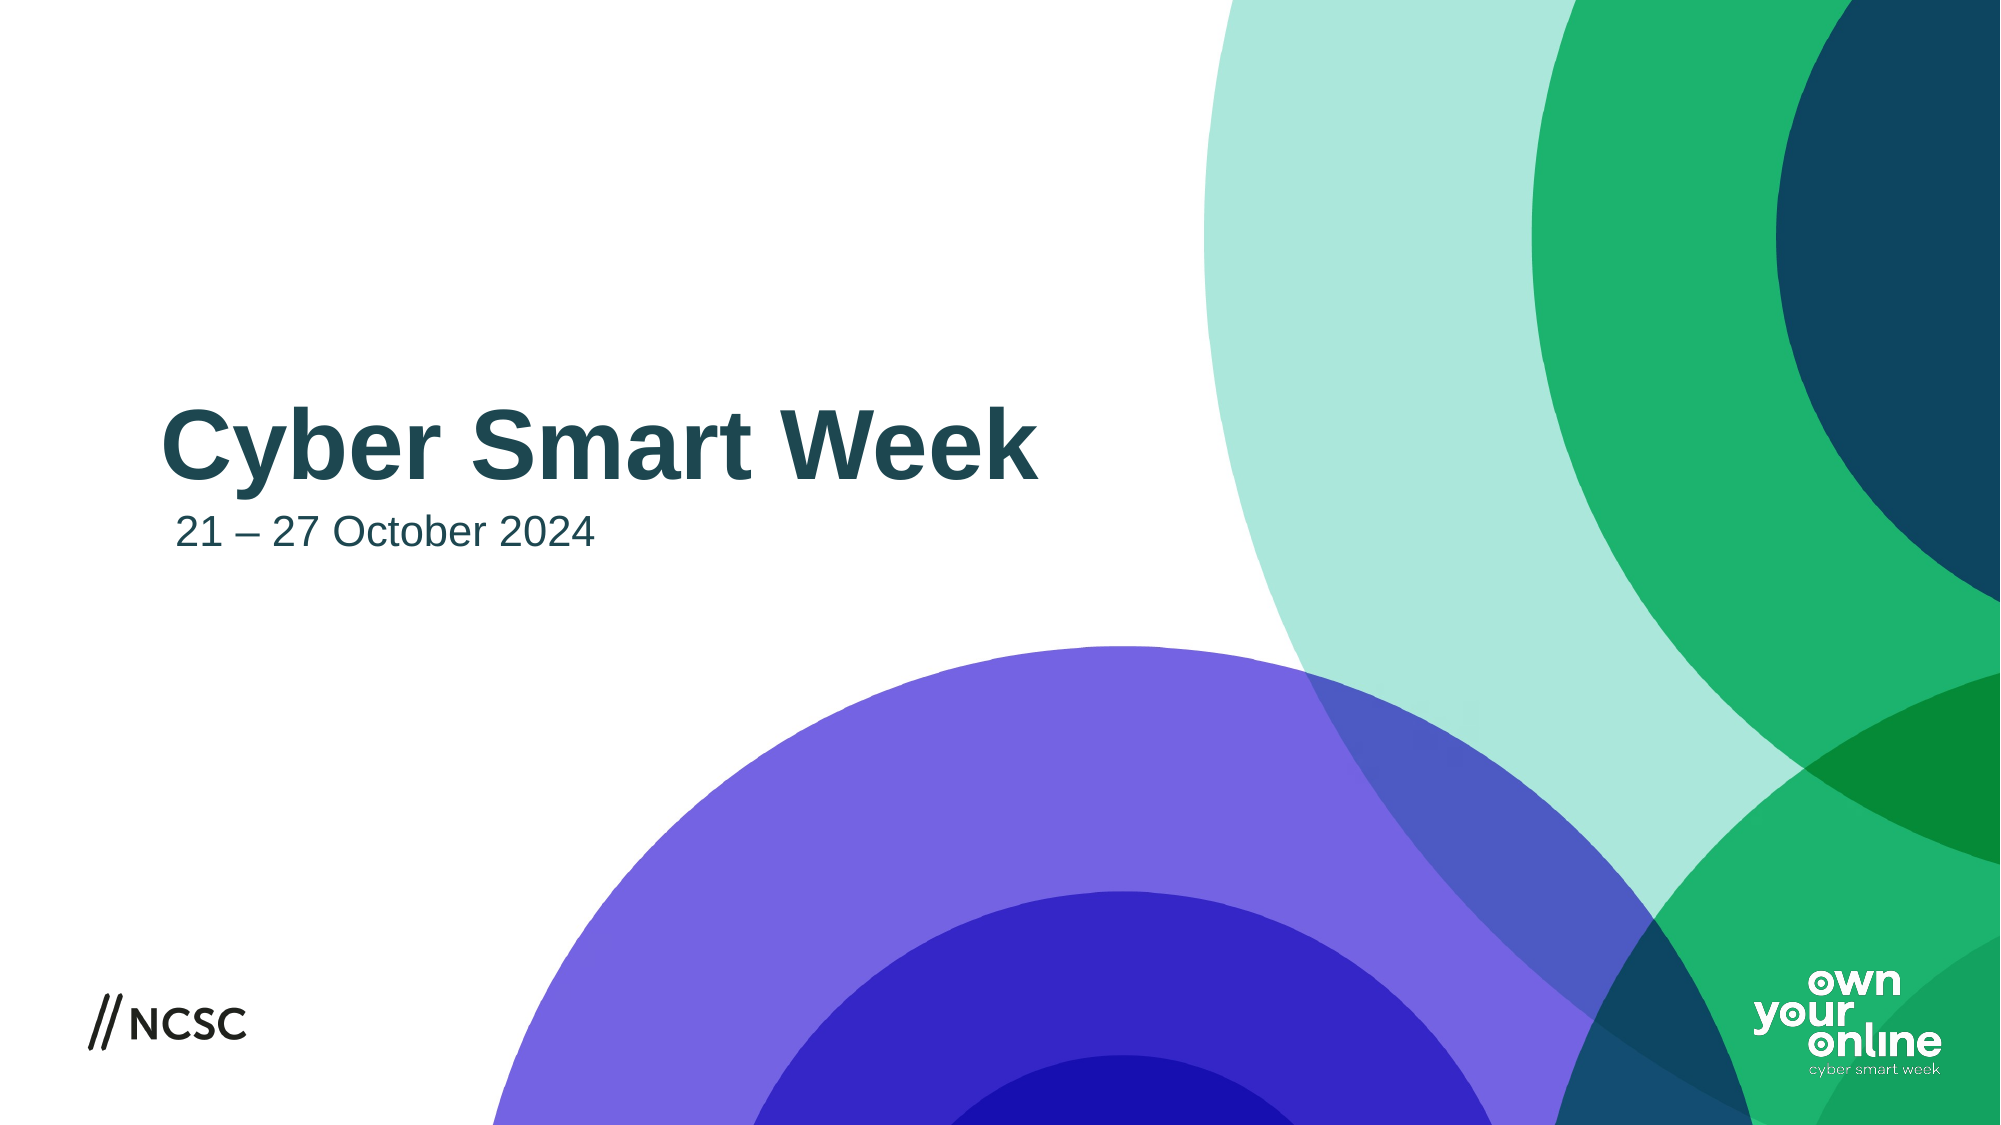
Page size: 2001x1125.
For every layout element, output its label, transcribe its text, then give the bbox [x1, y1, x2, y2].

text_box 21 – 27 October 2024 [173, 501, 491, 556]
picture [491, 0, 2000, 1125]
text_box Cyber Smart Week [158, 378, 491, 500]
picture [56, 976, 292, 1072]
